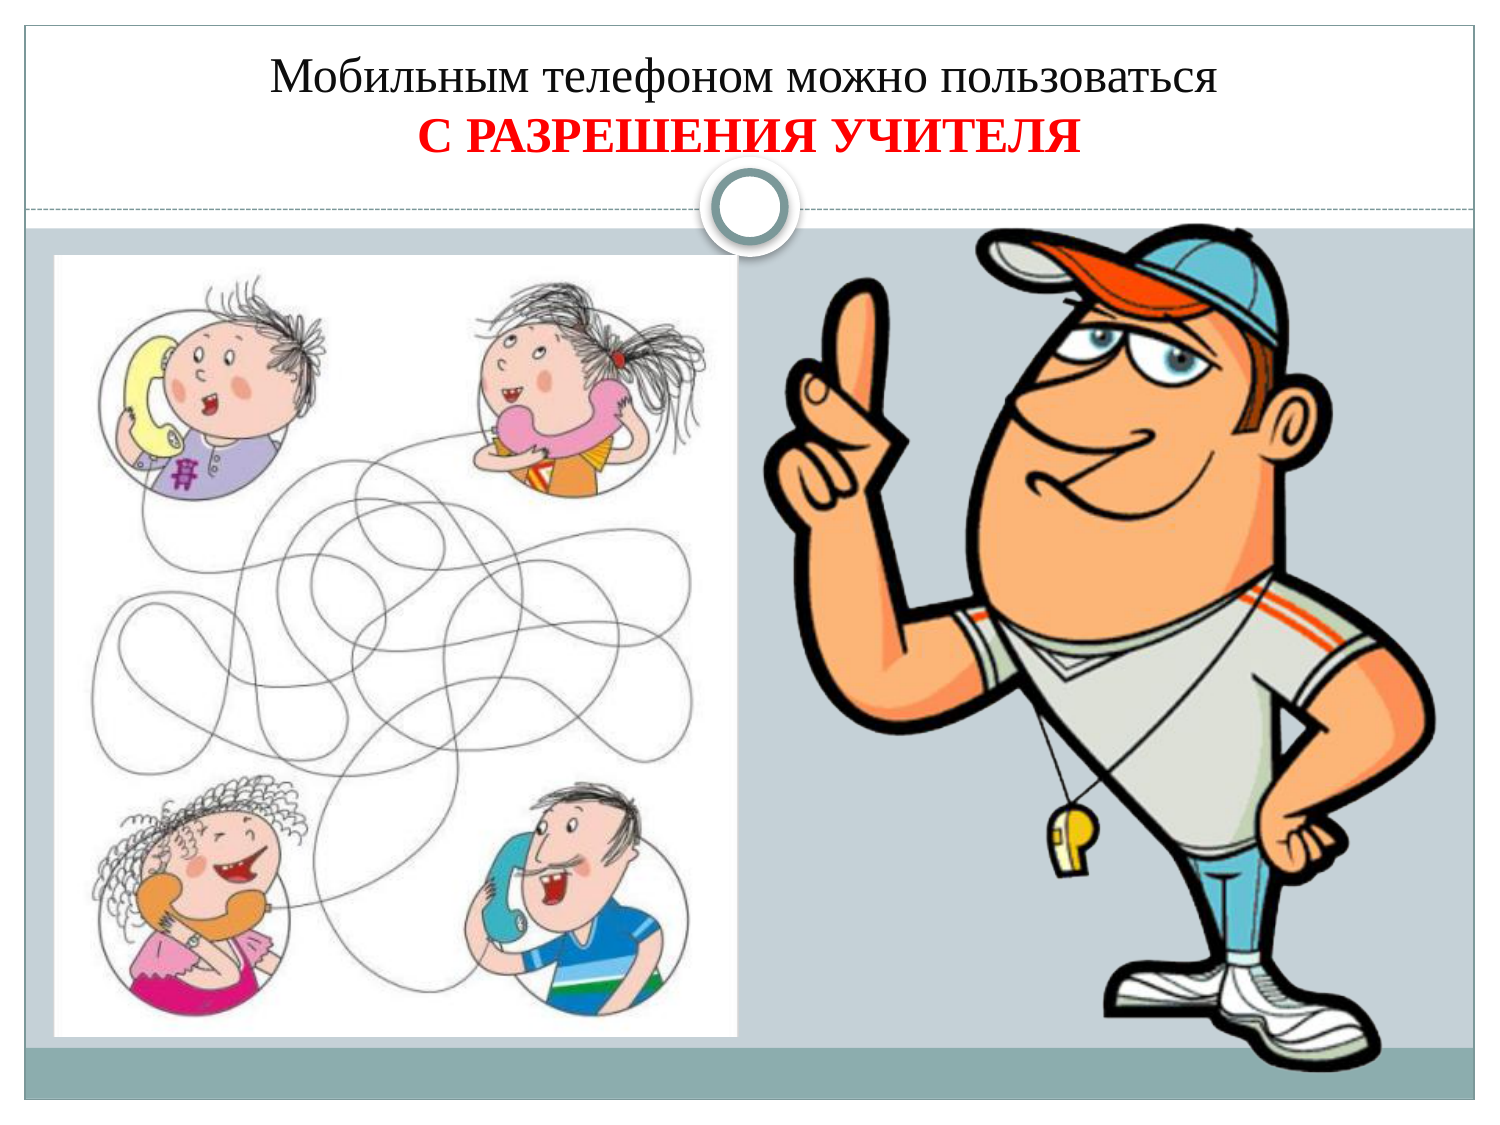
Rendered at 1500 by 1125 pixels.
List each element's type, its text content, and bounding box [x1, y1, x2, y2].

title Мобильным телефоном можно пользоваться С РАЗРЕШЕНИЯ УЧИТЕЛЯ [0, 42, 1500, 170]
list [52, 255, 739, 1037]
picture [749, 207, 1454, 1082]
